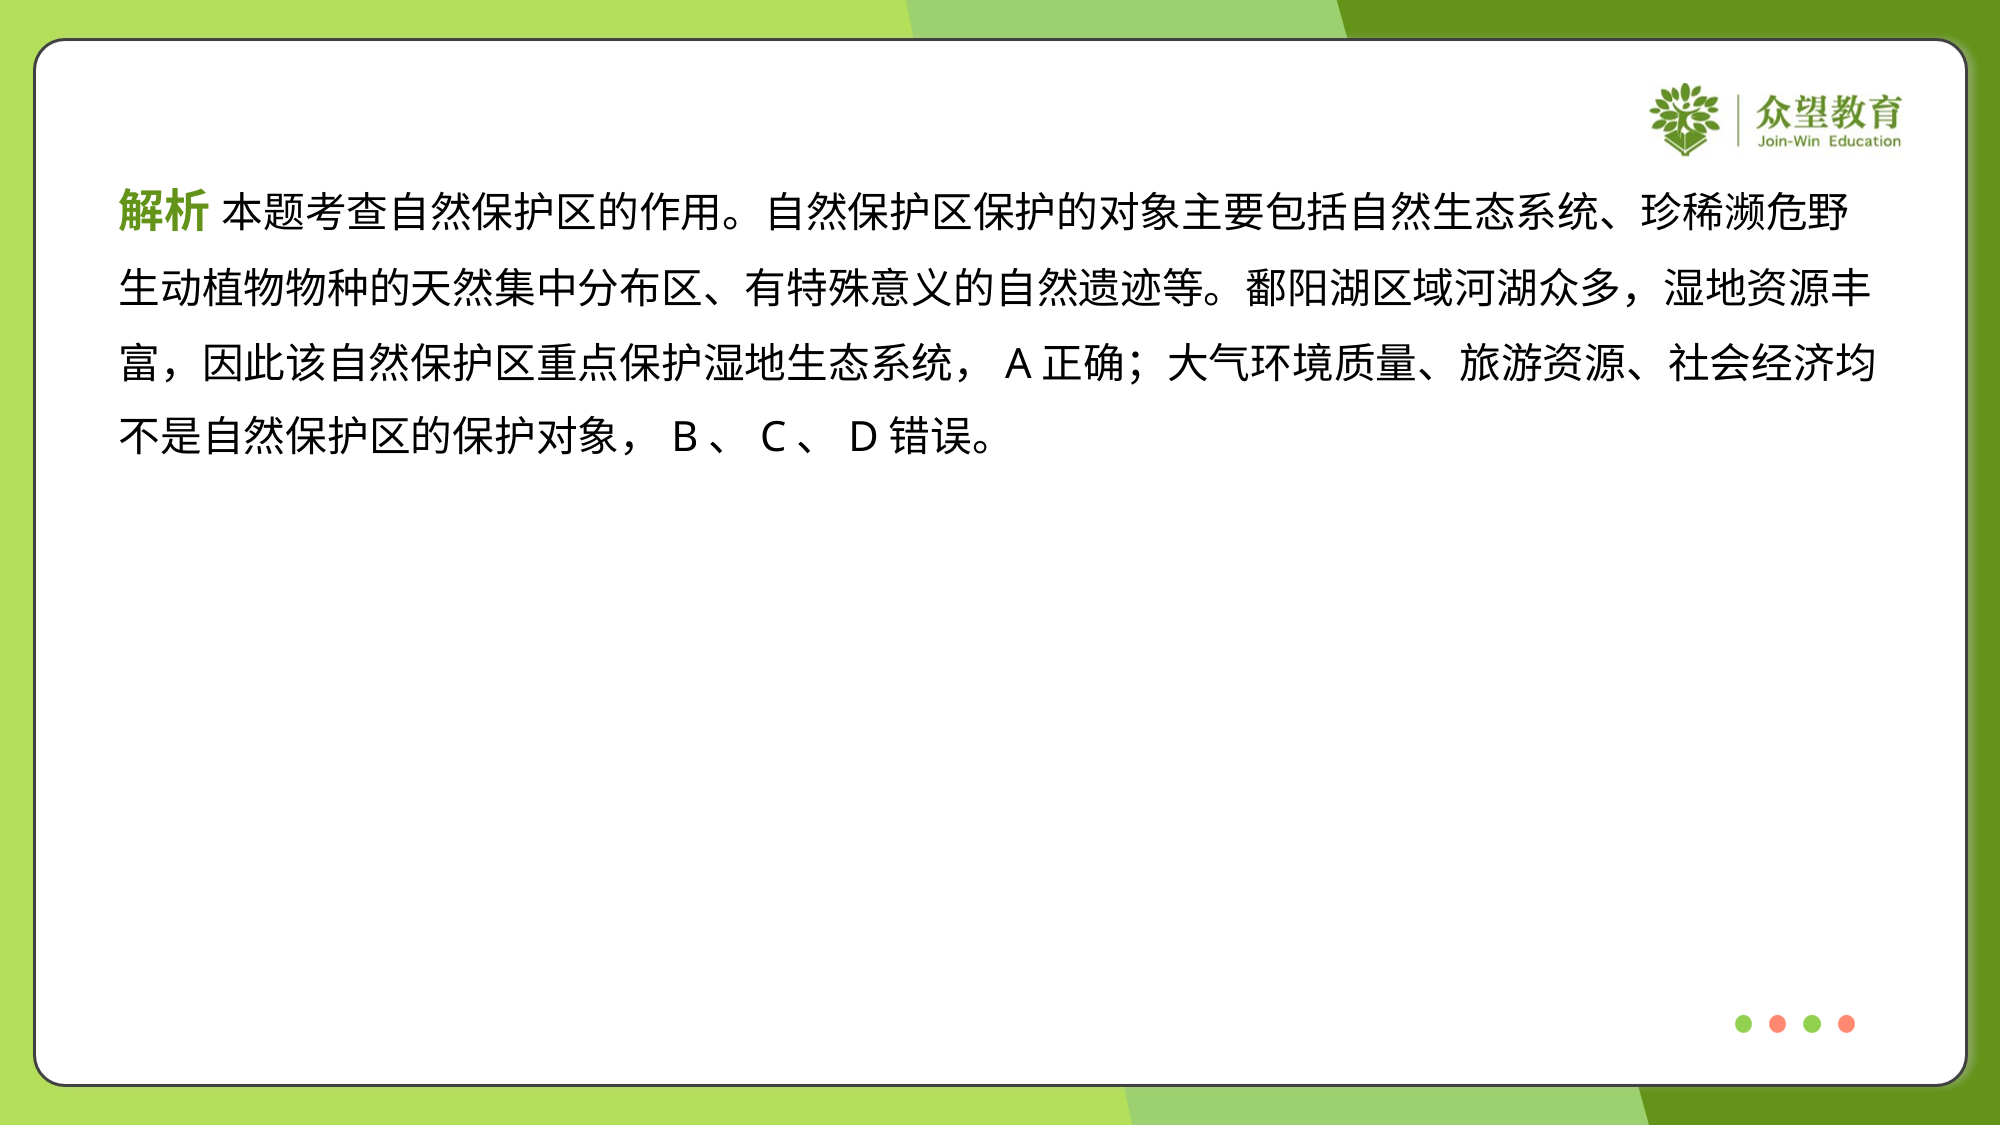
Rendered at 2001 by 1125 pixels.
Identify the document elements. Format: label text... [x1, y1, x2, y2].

picture [0, 0, 2000, 1125]
text_box 解析 本题考查自然保护区的作用。自然保护区保护的对象主要包括自然生态系统、珍稀濒危野 生动植物物种的天然集中分布区、有特殊意义的自然遗迹等。鄱阳湖区域河湖众多，湿地资源丰 富，因此该自然保护区重点保护湿地生态系统，A正确；大气环境质量、旅游资源、社会经济均 不是自然保护区的保护对象，B、C、D错误。 [118, 159, 1883, 452]
